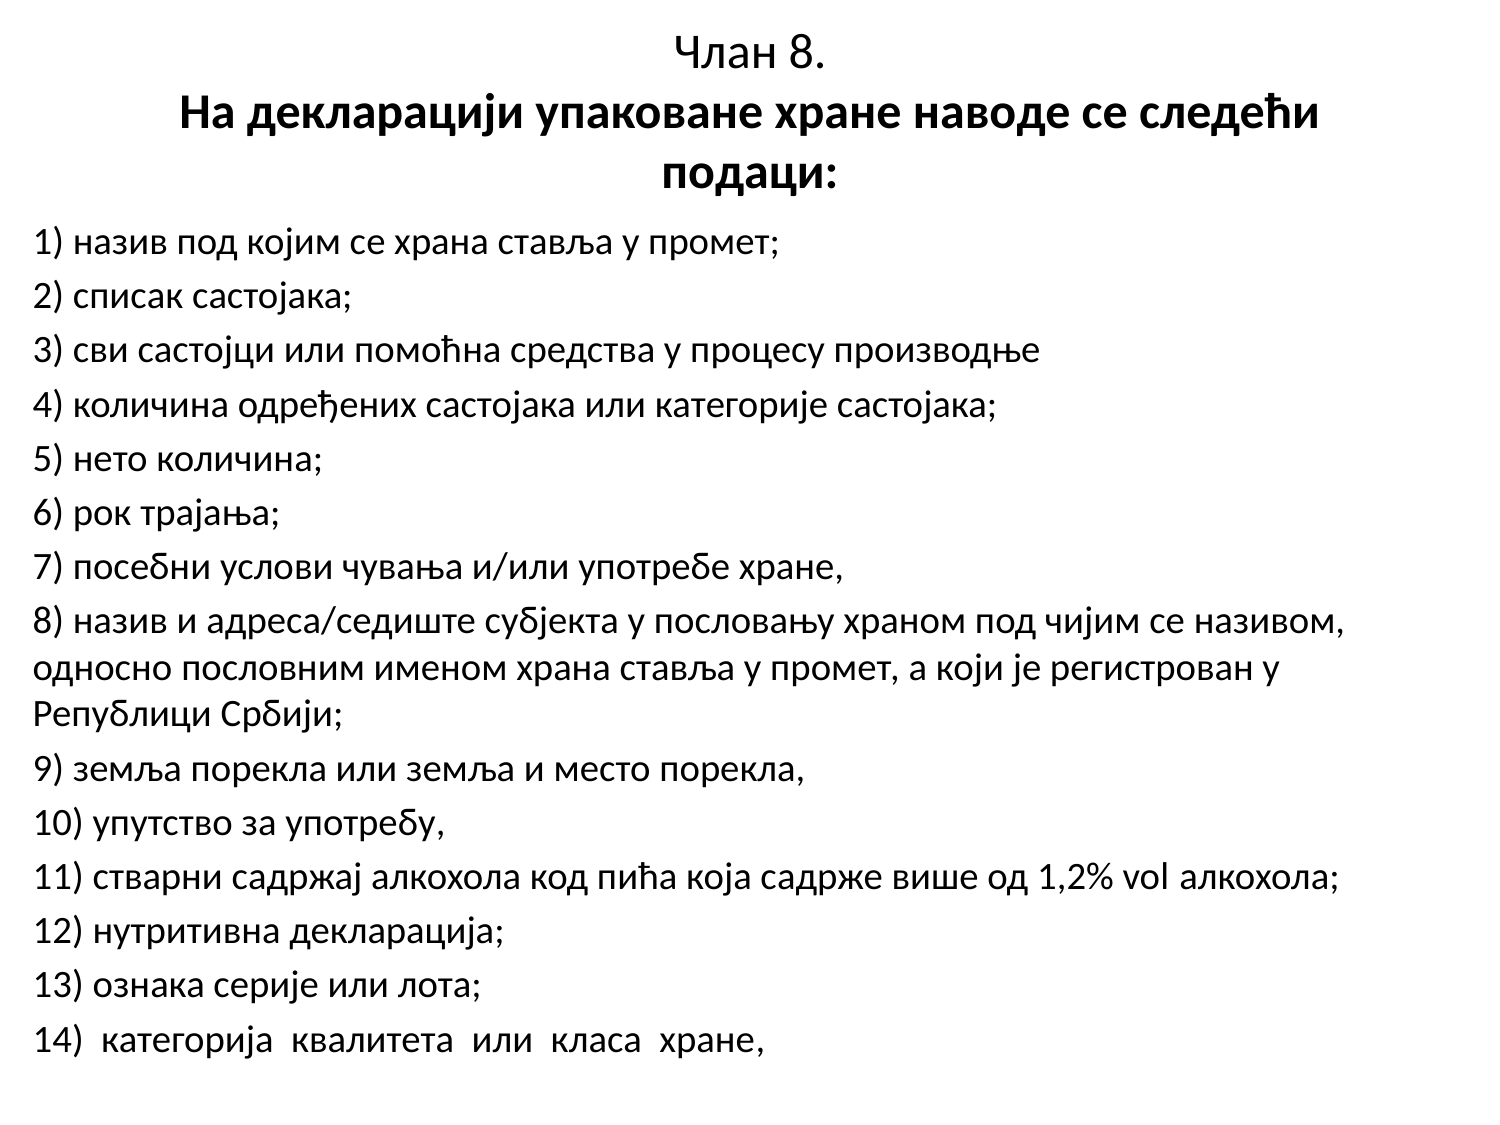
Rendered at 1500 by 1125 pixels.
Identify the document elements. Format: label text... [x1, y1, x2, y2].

title Члан 8. На декларацији упаковане хране наводе се следећи подаци: [75, 45, 1425, 208]
list 1) назив под којим се храна ставља у промет; 2) списак састојака; 3) сви састојци или помоћна средства у процесу производње 4) количина одређених састојака или категорије састојака; 5) нето количина; 6) рок трајања; 7) посебни услови чувања и/или употребе хране, 8) назив и адреса/седиште субјекта у пословању храном под чијим се називом, односно пословним именом храна ставља у промет, а који је регистрован у Републици Србији; 9) земља порекла или земља и место порекла, 10) упутство за употребу, 11) стварни садржај алкохола код пића која садрже више од 1,2% vol алкохола; 12) нутритивна декларација; 13) ознака серије или лота; 14) категорија квалитета или класа хране, [17, 208, 1471, 1081]
